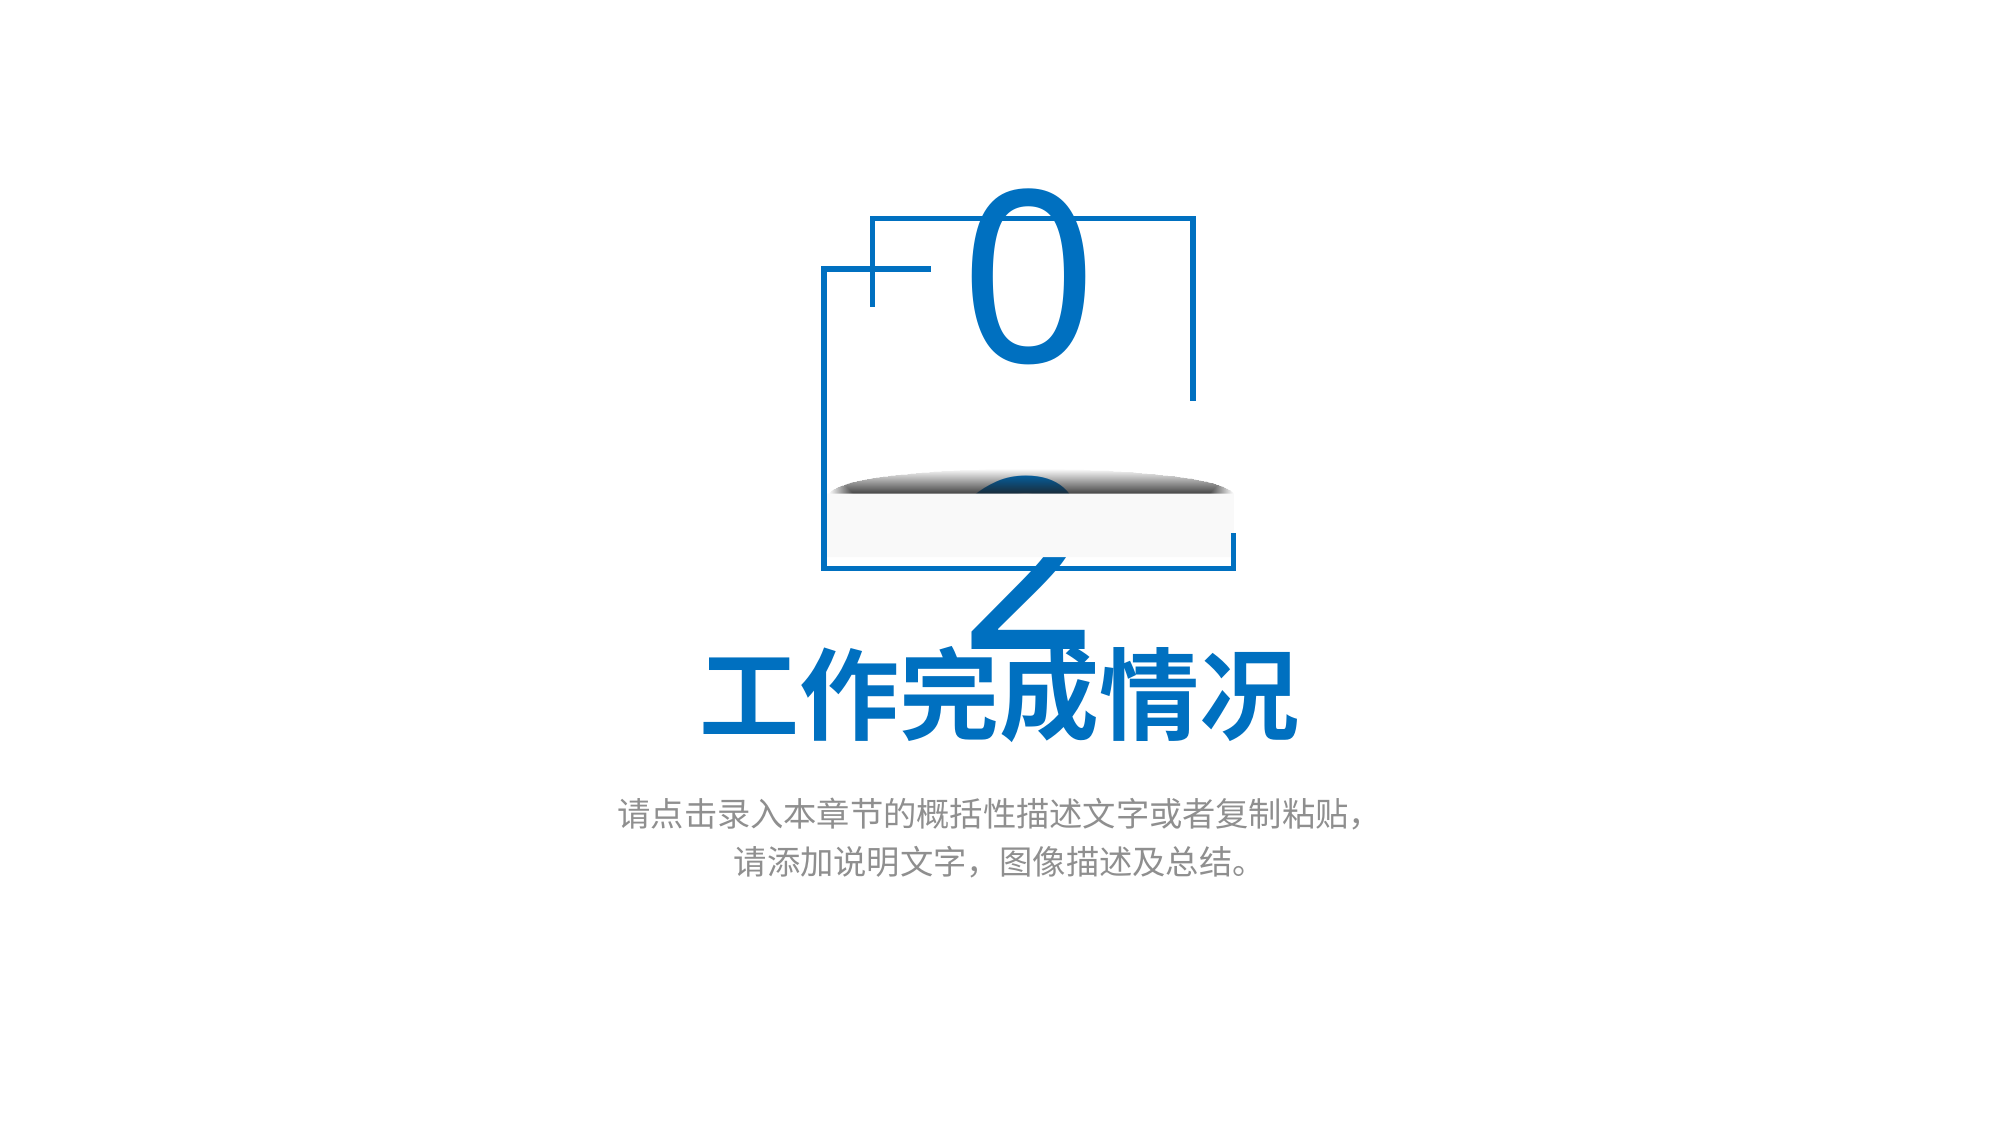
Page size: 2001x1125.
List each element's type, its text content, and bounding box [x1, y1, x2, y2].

text_box 请点击录入本章节的概括性描述文字或者复制粘贴，请添加说明文字，图像描述及总结。 [594, 778, 1406, 889]
text_box [871, 217, 1194, 257]
text_box [823, 533, 1235, 570]
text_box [823, 257, 1234, 563]
text_box 工作完成情况 [685, 625, 1315, 760]
